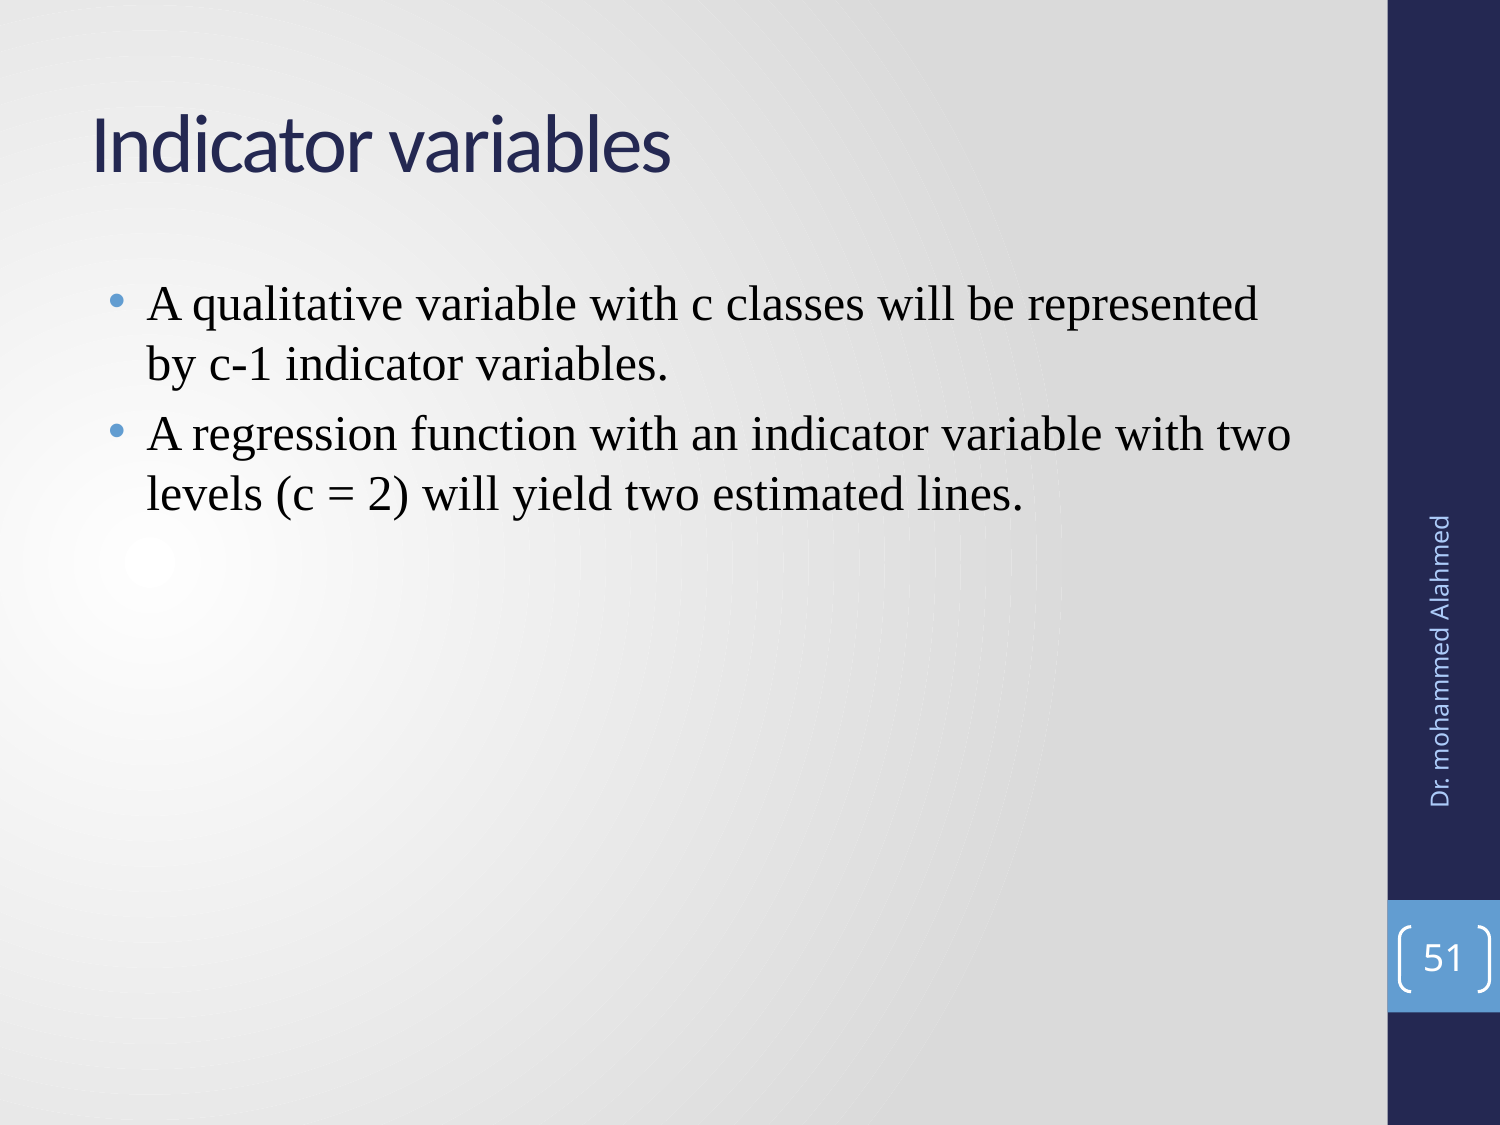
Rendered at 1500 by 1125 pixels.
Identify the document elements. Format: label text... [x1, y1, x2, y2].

list A qualitative variable with c classes will be represented by c-1 indicator variables. A regression function with an indicator variable with two levels (c = 2) will yield two estimated lines. [75, 262, 1325, 1050]
footer Dr. mohammed Alahmed [1408, 500, 1469, 889]
slide_number 51 [1397, 925, 1492, 994]
title Indicator variables [75, 45, 1325, 233]
